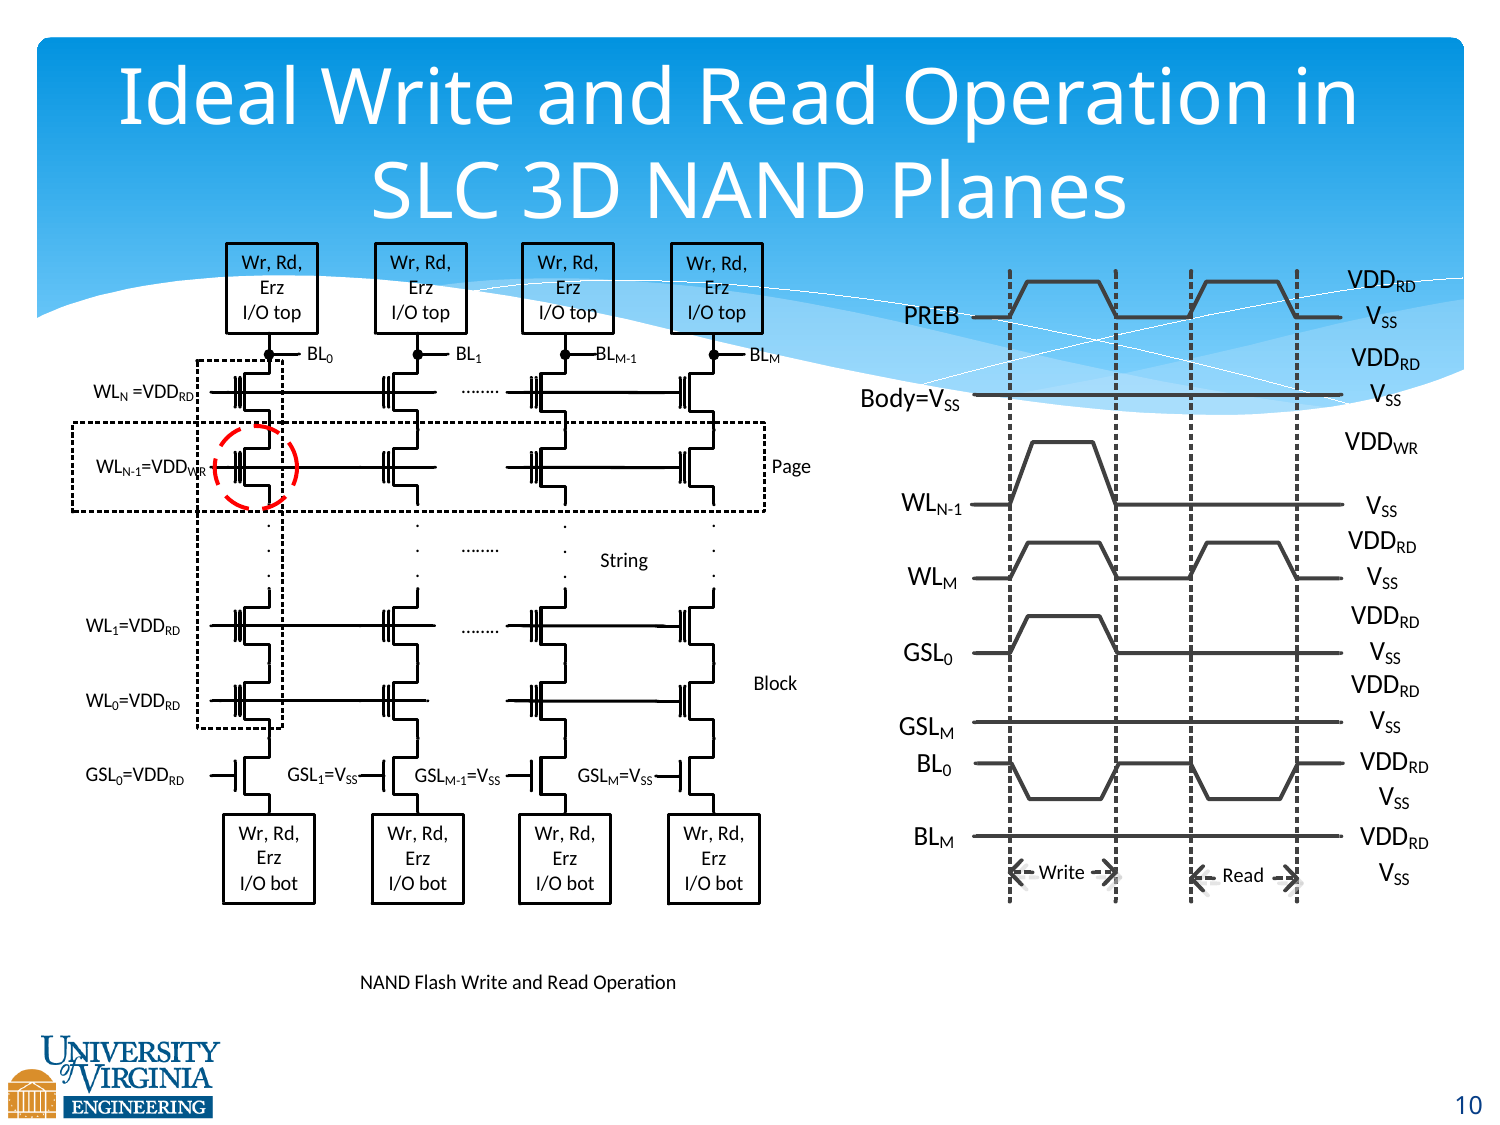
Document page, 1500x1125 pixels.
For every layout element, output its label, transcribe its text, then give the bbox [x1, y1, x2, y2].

picture [67, 238, 1433, 1001]
picture [0, 1030, 225, 1125]
title Ideal Write and Read Operation in SLC 3D NAND Planes [75, 37, 1425, 236]
slide_number 10 [1437, 1087, 1500, 1125]
